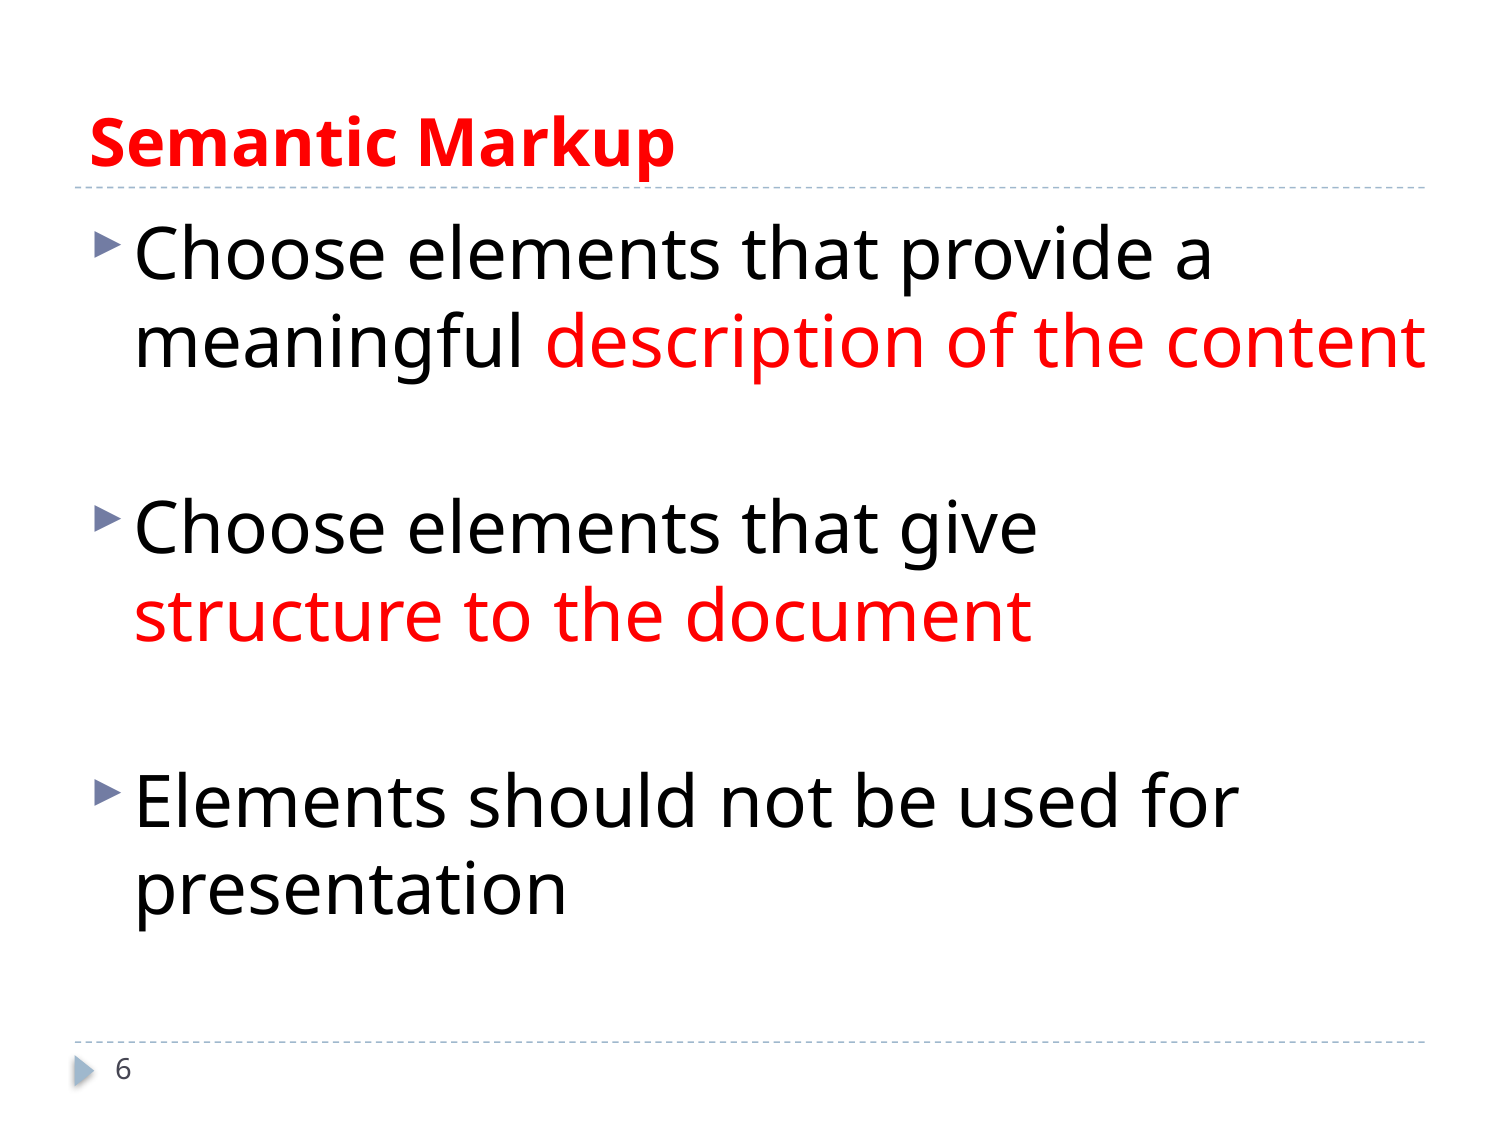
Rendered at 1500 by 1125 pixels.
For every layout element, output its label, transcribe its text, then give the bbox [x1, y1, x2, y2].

list Choose elements that provide a meaningful description of the content Choose elements that give structure to the document Elements should not be used for presentation [75, 200, 1450, 1010]
title Semantic Markup [75, 24, 1425, 188]
slide_number 6 [100, 1042, 426, 1103]
